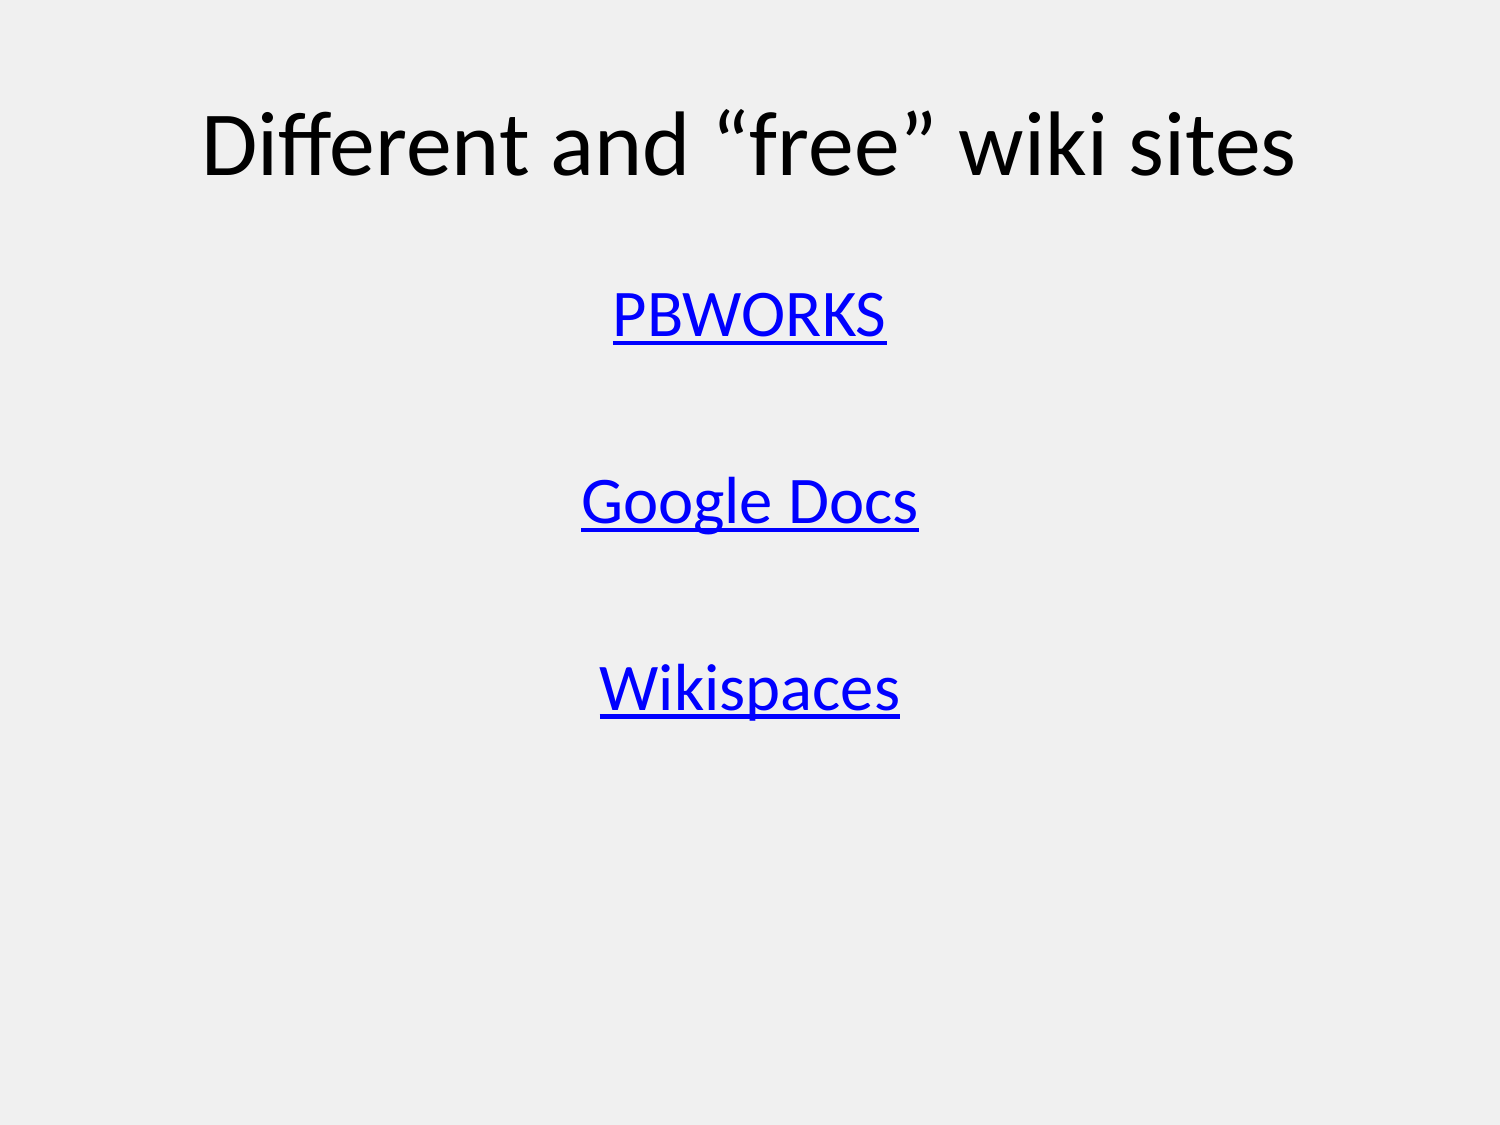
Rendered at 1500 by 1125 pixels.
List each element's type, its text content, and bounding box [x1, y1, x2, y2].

title Different and “free” wiki sites [75, 45, 1425, 233]
list PBWORKS Google Docs Wikispaces [75, 262, 1425, 1005]
